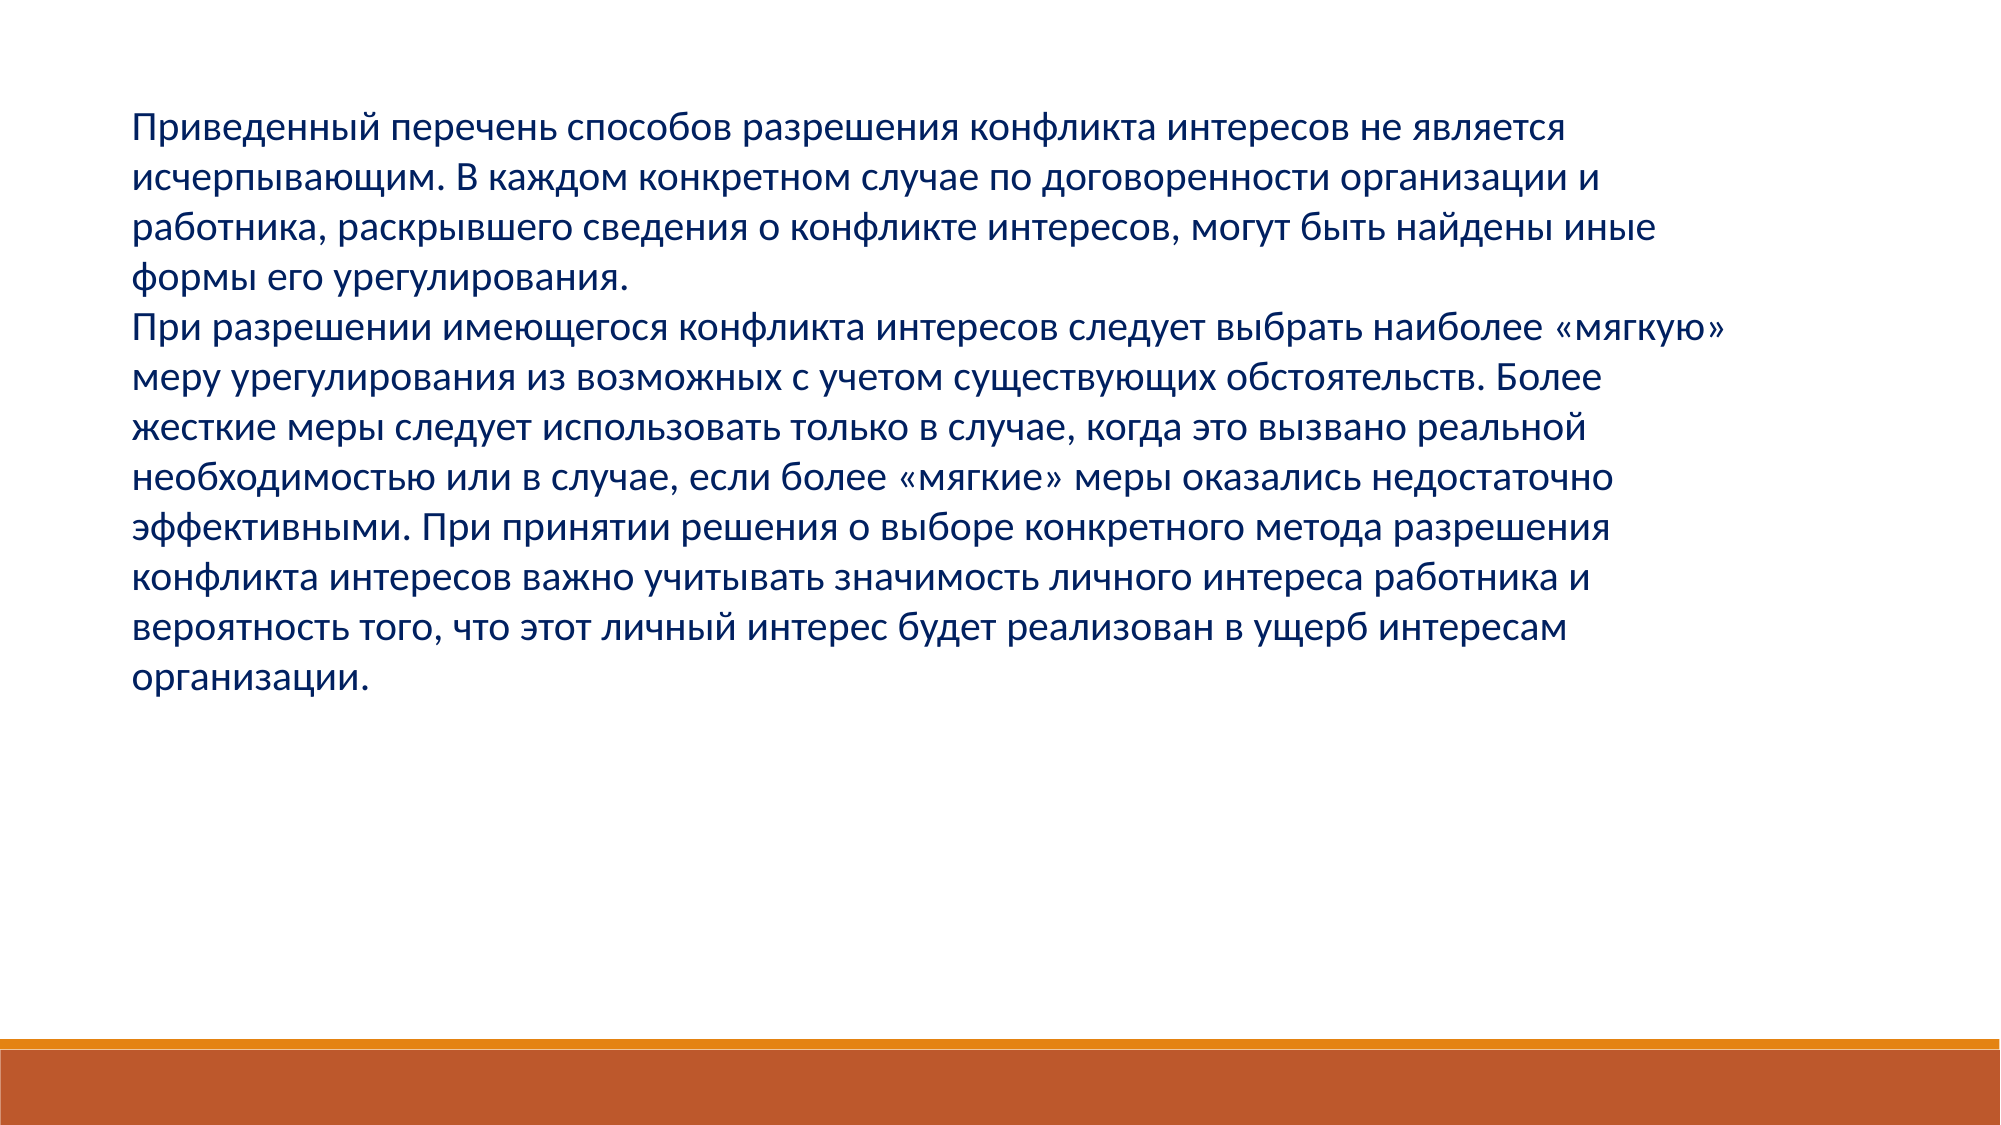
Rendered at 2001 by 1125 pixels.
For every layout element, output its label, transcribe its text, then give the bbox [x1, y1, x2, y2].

text_box Приведенный перечень способов разрешения конфликта интересов не является исчерпывающим. В каждом конкретном случае по договоренности организации и работника, раскрывшего сведения о конфликте интересов, могут быть найдены иные формы его урегулирования. При разрешении имеющегося конфликта интересов следует выбрать наиболее «мягкую» меру урегулирования из возможных с учетом существующих обстоятельств. Более жесткие меры следует использовать только в случае, когда это вызвано реальной необходимостью или в случае, если более «мягкие» меры оказались недостаточно эффективными. При принятии решения о выборе конкретного метода разрешения конфликта интересов важно учитывать значимость личного интереса работника и вероятность того, что этот личный интерес будет реализован в ущерб интересам организации. [116, 91, 1771, 707]
